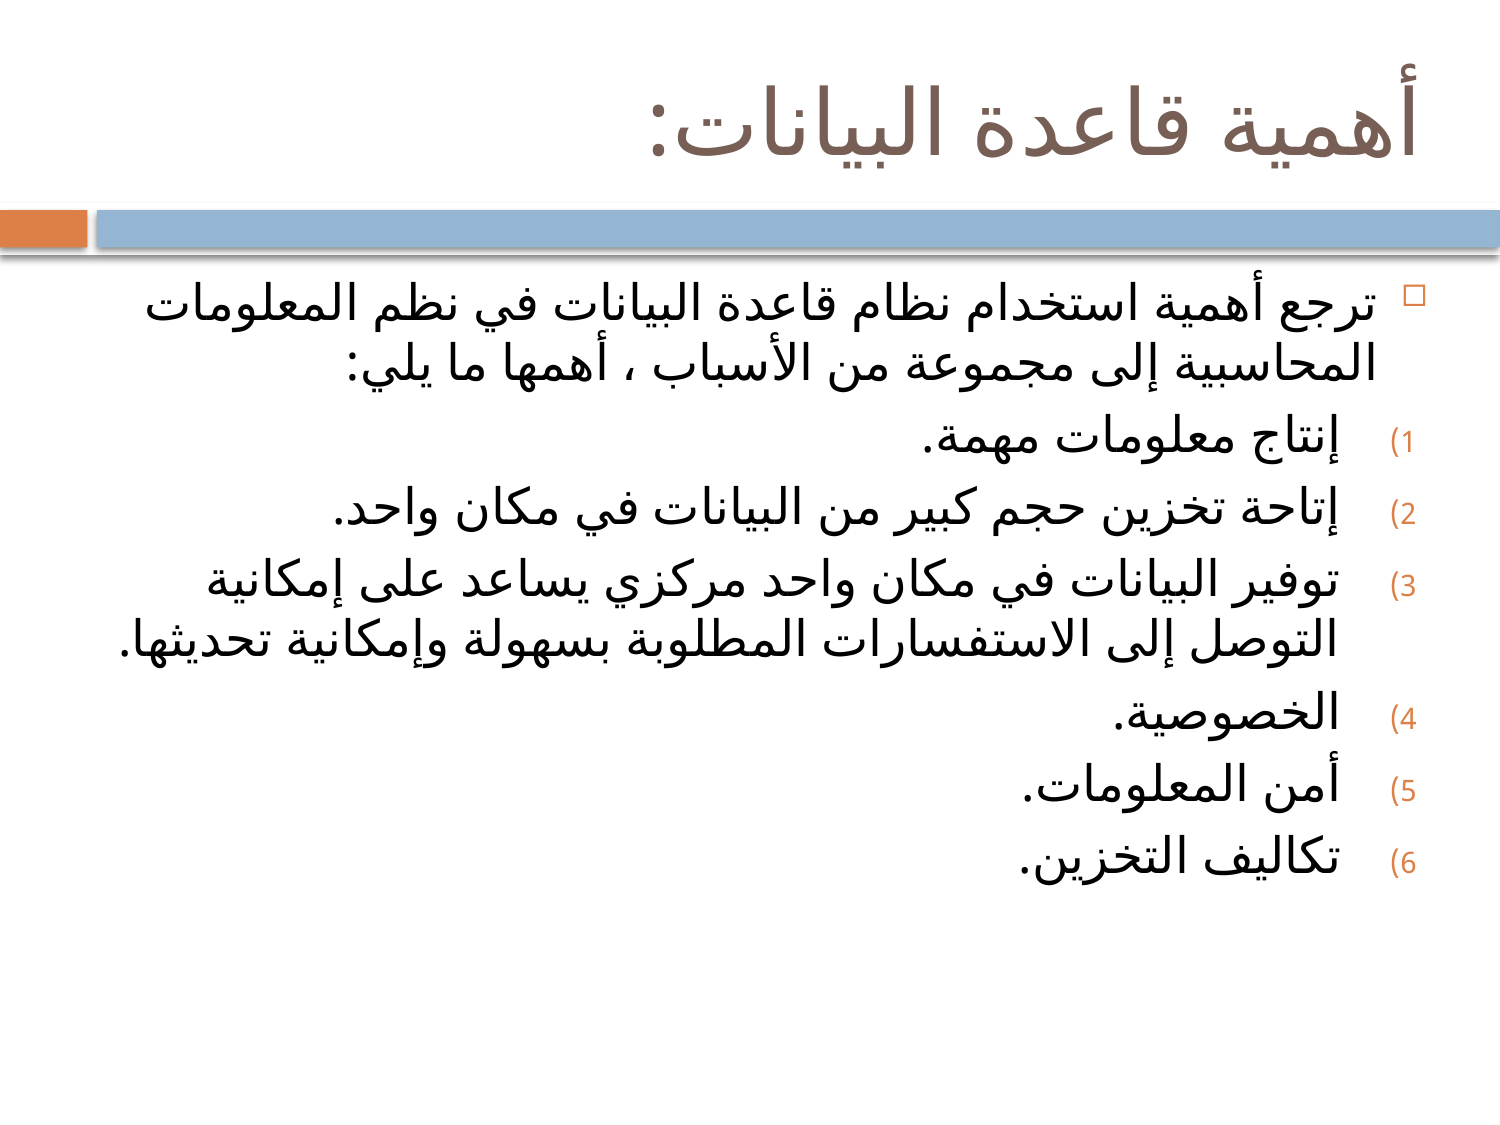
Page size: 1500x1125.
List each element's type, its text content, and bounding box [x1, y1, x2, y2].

title أهمية قاعدة البيانات: [100, 37, 1438, 200]
list ترجع أهمية استخدام نظام قاعدة البيانات في نظم المعلومات المحاسبية إلى مجموعة من الأسباب ، أهمها ما يلي: إنتاج معلومات مهمة. إتاحة تخزين حجم كبير من البيانات في مكان واحد. توفير البيانات في مكان واحد مركزي يساعد على إمكانية التوصل إلى الاستفسارات المطلوبة بسهولة وإمكانية تحديثها. الخصوصية. أمن المعلومات. تكاليف التخزين. [100, 262, 1438, 1000]
